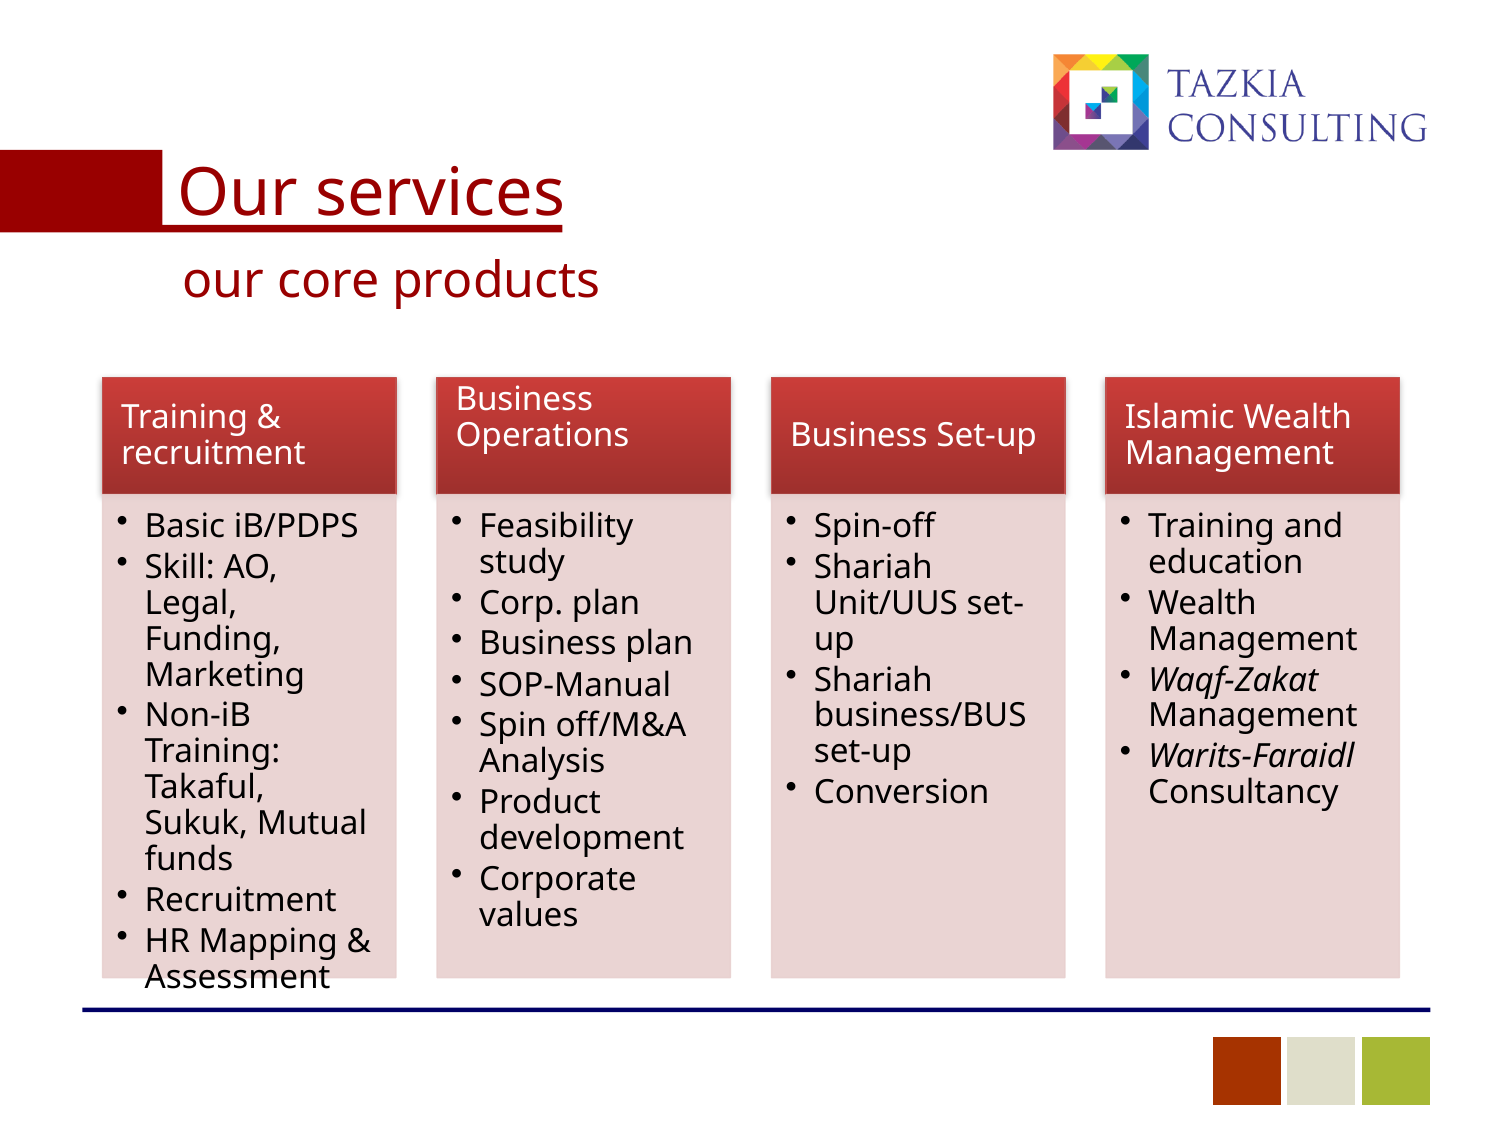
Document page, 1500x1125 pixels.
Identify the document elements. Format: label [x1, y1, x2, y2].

picture [1053, 54, 1427, 150]
text_box [101, 337, 1401, 1018]
text_box [0, 141, 751, 317]
